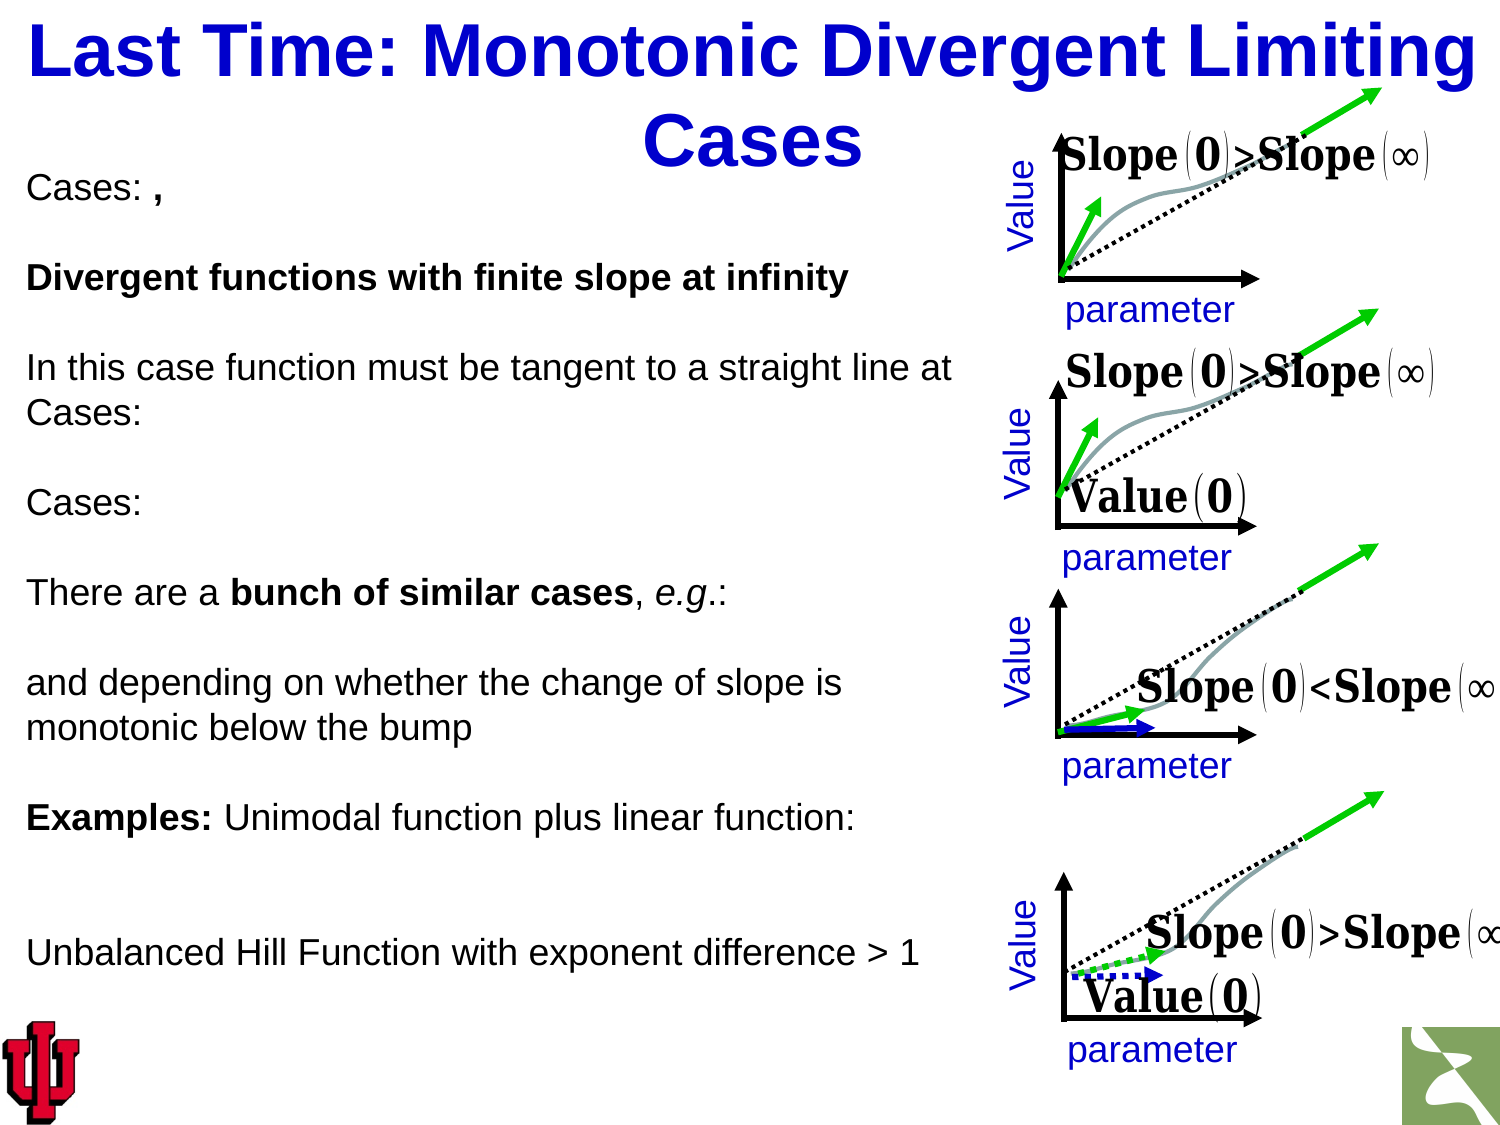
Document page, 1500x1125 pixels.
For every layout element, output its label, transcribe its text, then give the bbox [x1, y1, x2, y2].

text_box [984, 308, 1380, 542]
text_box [984, 543, 1380, 795]
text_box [990, 790, 1385, 1078]
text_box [1071, 974, 1164, 978]
picture [1402, 1027, 1500, 1125]
picture [0, 1020, 80, 1125]
title Last Time: Monotonic Divergent Limiting Cases [3, 22, 1500, 161]
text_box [988, 87, 1431, 339]
